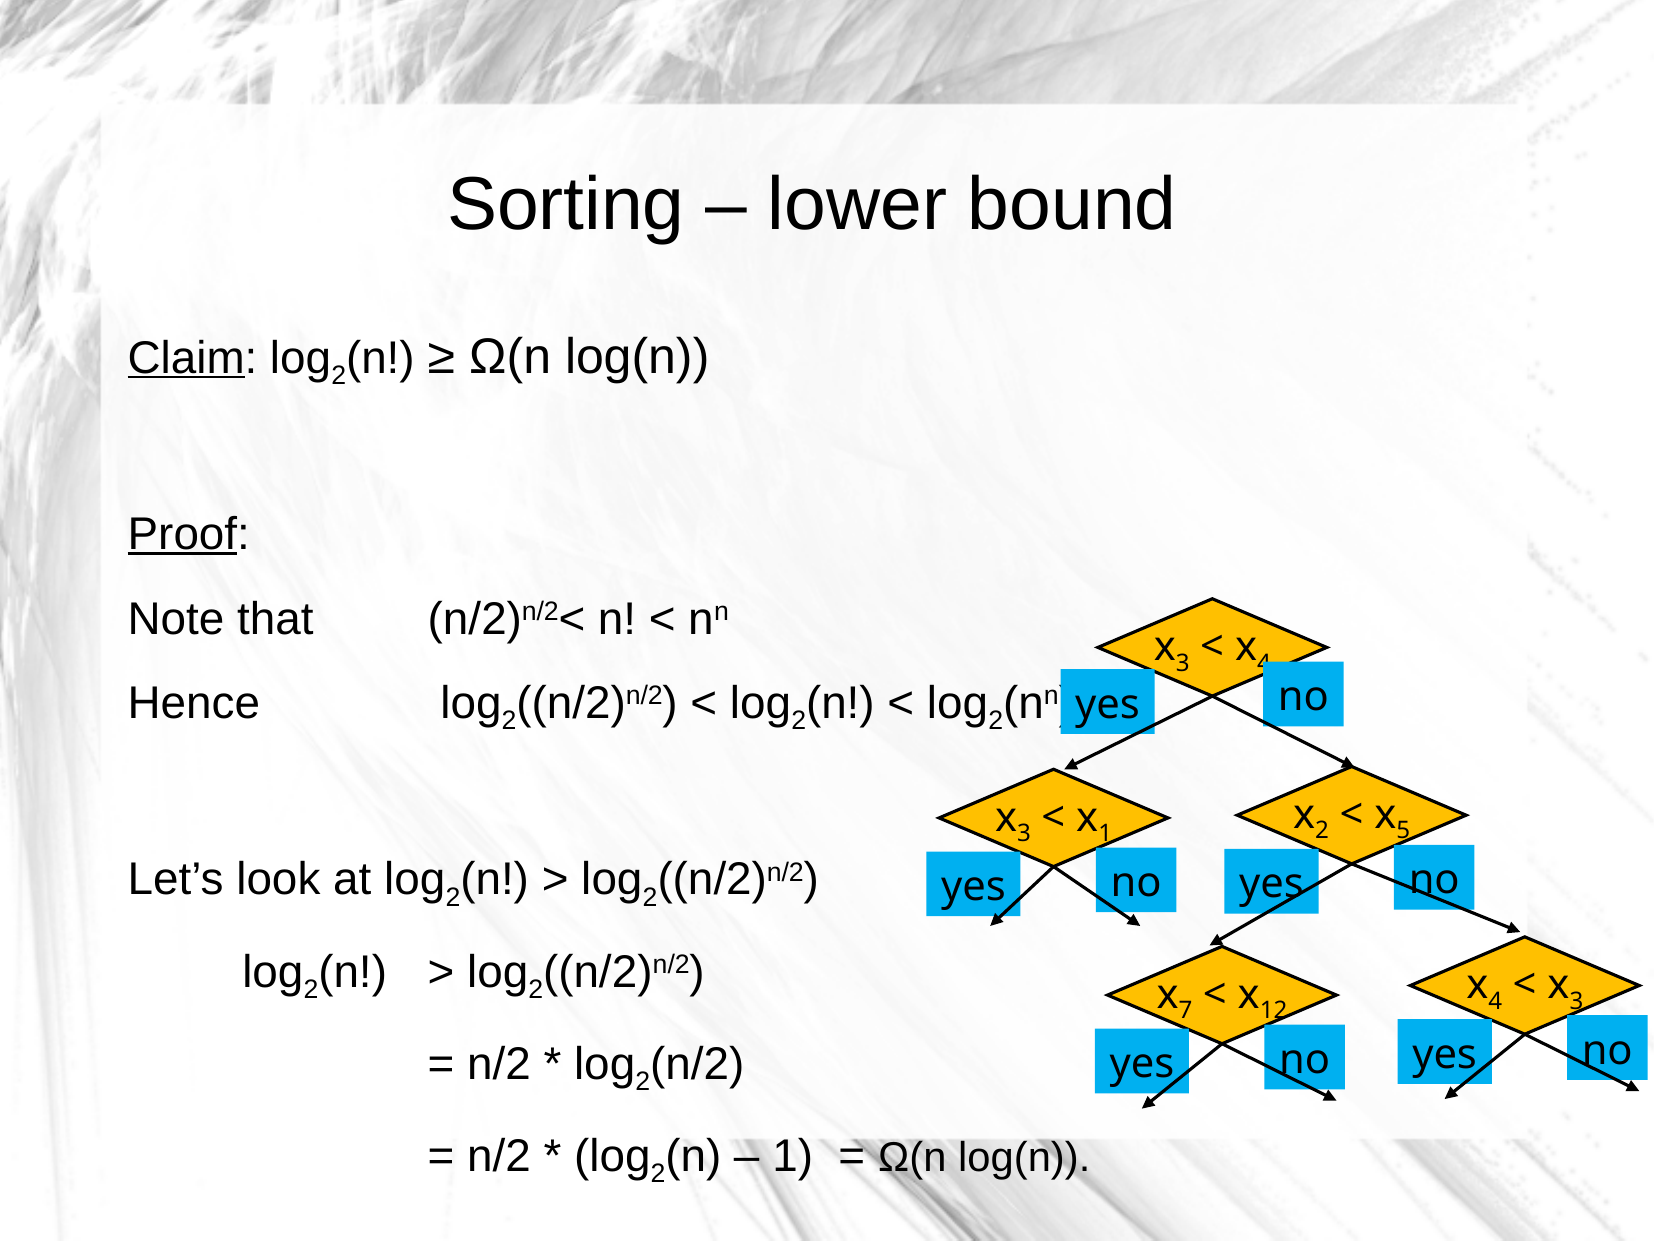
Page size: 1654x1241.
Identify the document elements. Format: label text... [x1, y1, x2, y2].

title Sorting – lower bound [118, 93, 1506, 299]
picture [0, 0, 1654, 1241]
list Claim: log2(n!) ≥ Ω(n log(n)) Proof: Note that (n/2)n/2< n! < nn Hence log2((n/2)n/2) < log2(n!) < log2(nn) Let’s look at log2(n!) > log2((n/2)n/2) log2(n!) > log2((n/2)n/2) = n/2 * log2(n/2) = n/2 * (log2(n) – 1) = Ω(n log(n)). [118, 319, 1571, 1109]
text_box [939, 598, 1640, 1109]
